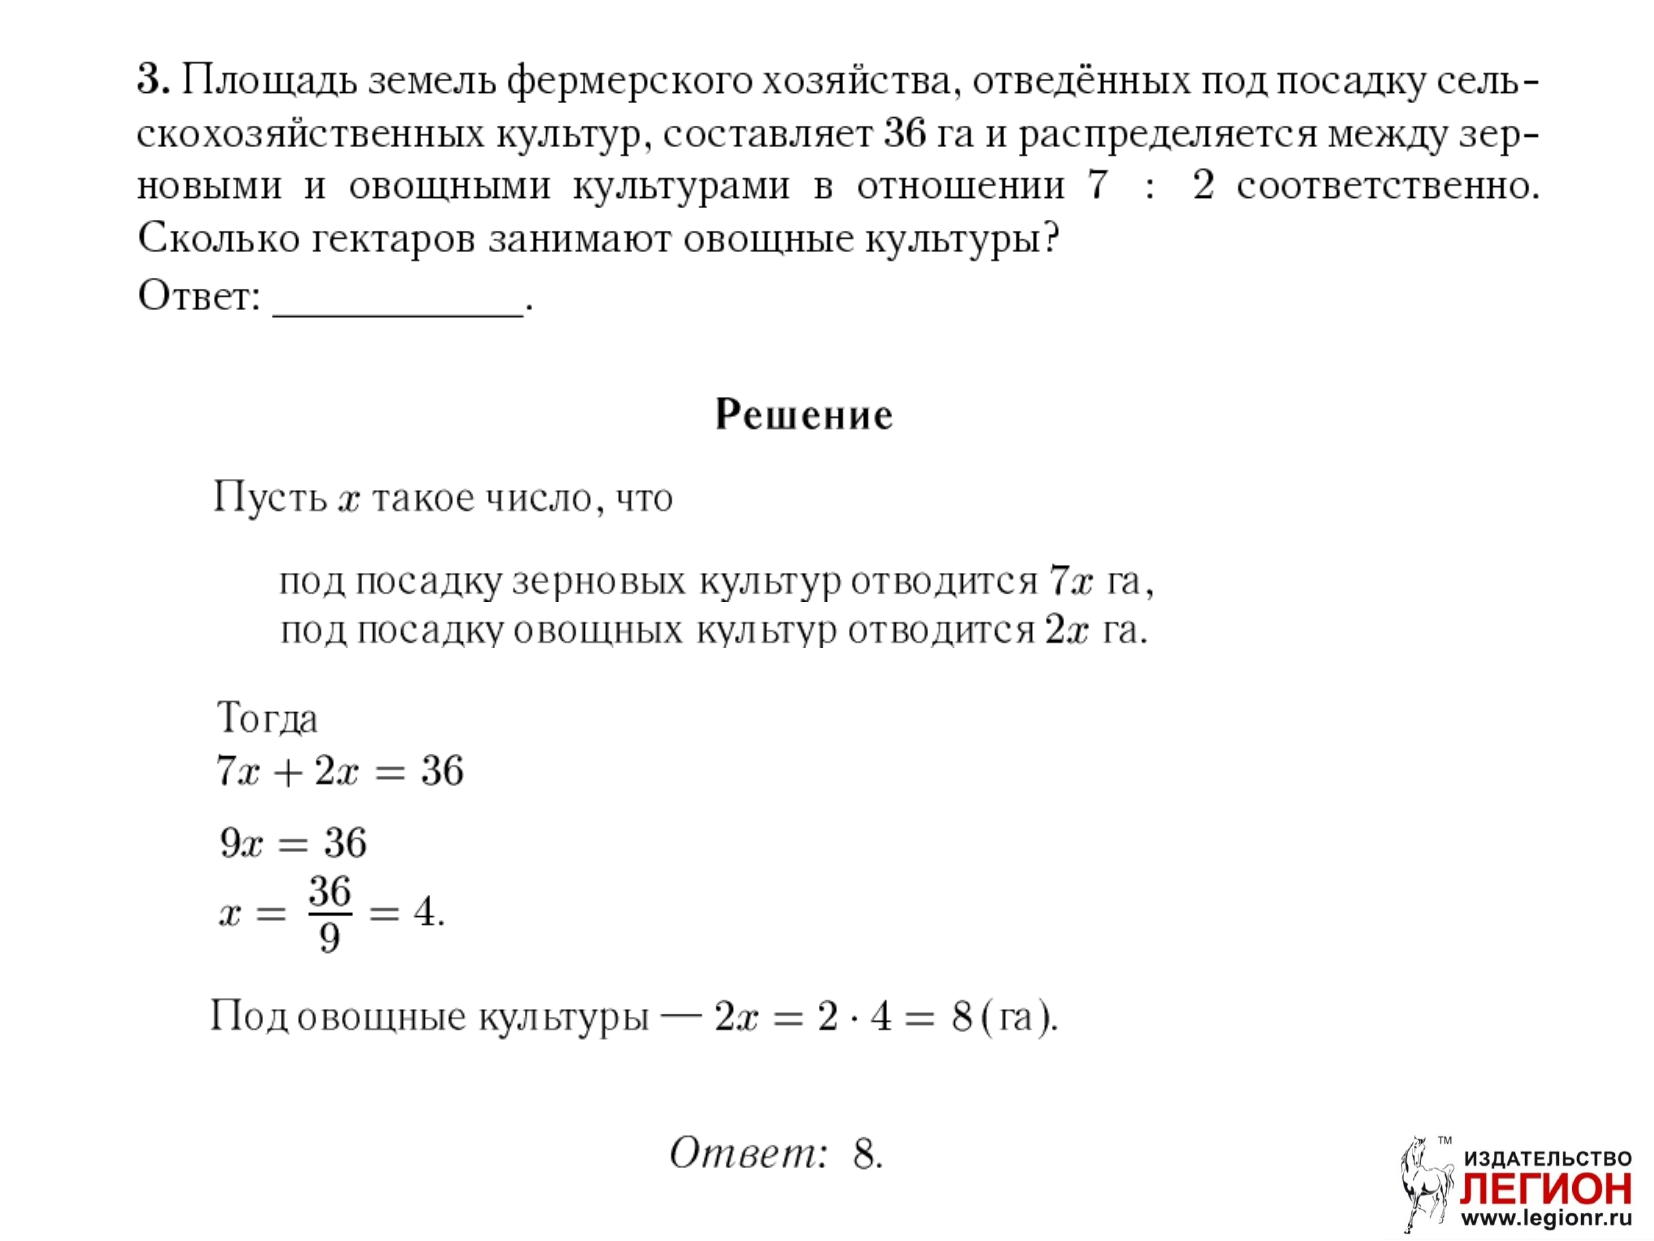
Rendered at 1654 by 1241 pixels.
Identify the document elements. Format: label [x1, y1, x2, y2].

picture [135, 45, 1552, 325]
picture [205, 818, 452, 964]
picture [275, 608, 1153, 648]
picture [1381, 1116, 1654, 1241]
picture [205, 983, 1063, 1046]
picture [275, 561, 1163, 603]
picture [697, 385, 903, 447]
picture [662, 1123, 890, 1184]
picture [205, 690, 475, 797]
picture [205, 467, 680, 525]
